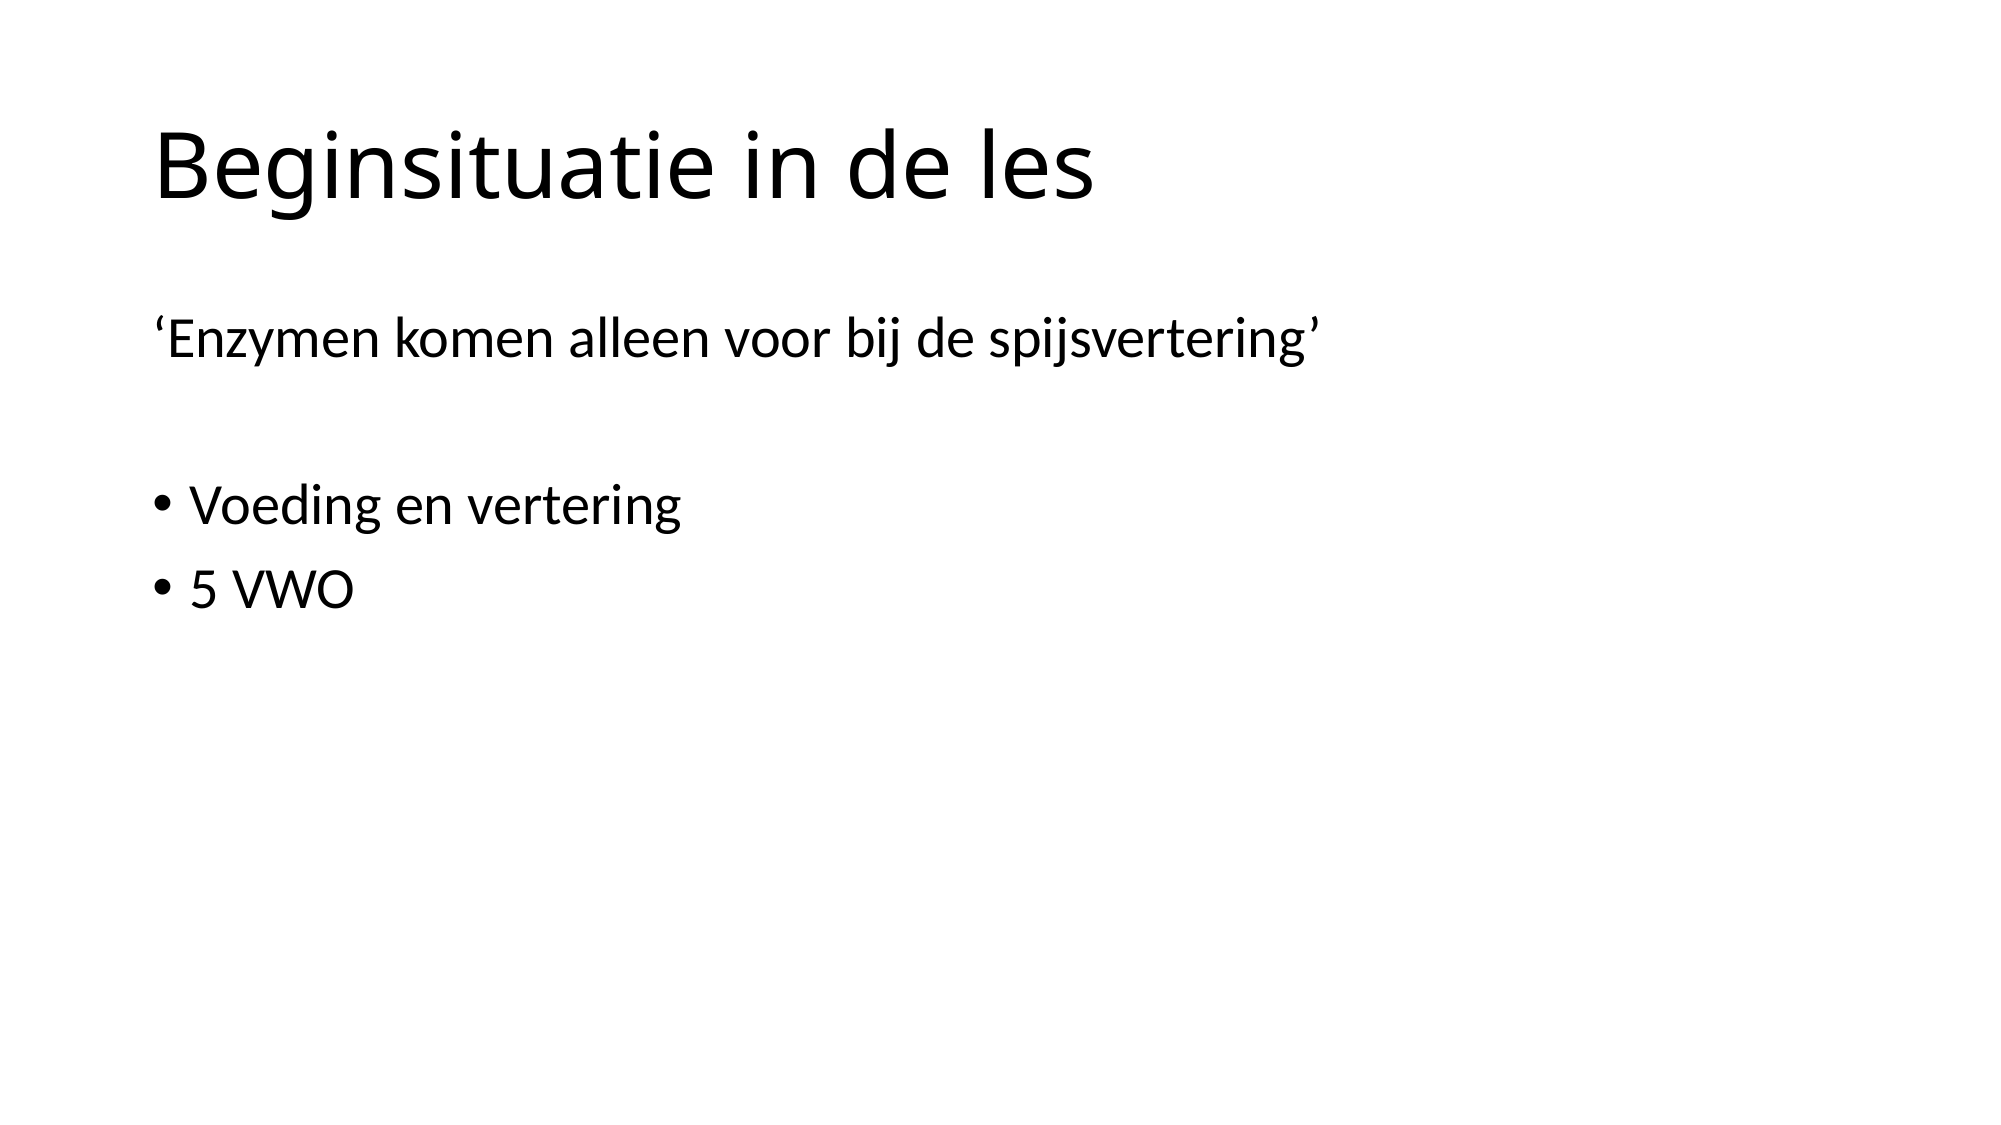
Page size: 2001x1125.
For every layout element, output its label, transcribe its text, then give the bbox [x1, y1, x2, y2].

list ‘Enzymen komen alleen voor bij de spijsvertering’ Voeding en vertering 5 VWO [137, 299, 1863, 1014]
title Beginsituatie in de les [137, 59, 1863, 278]
